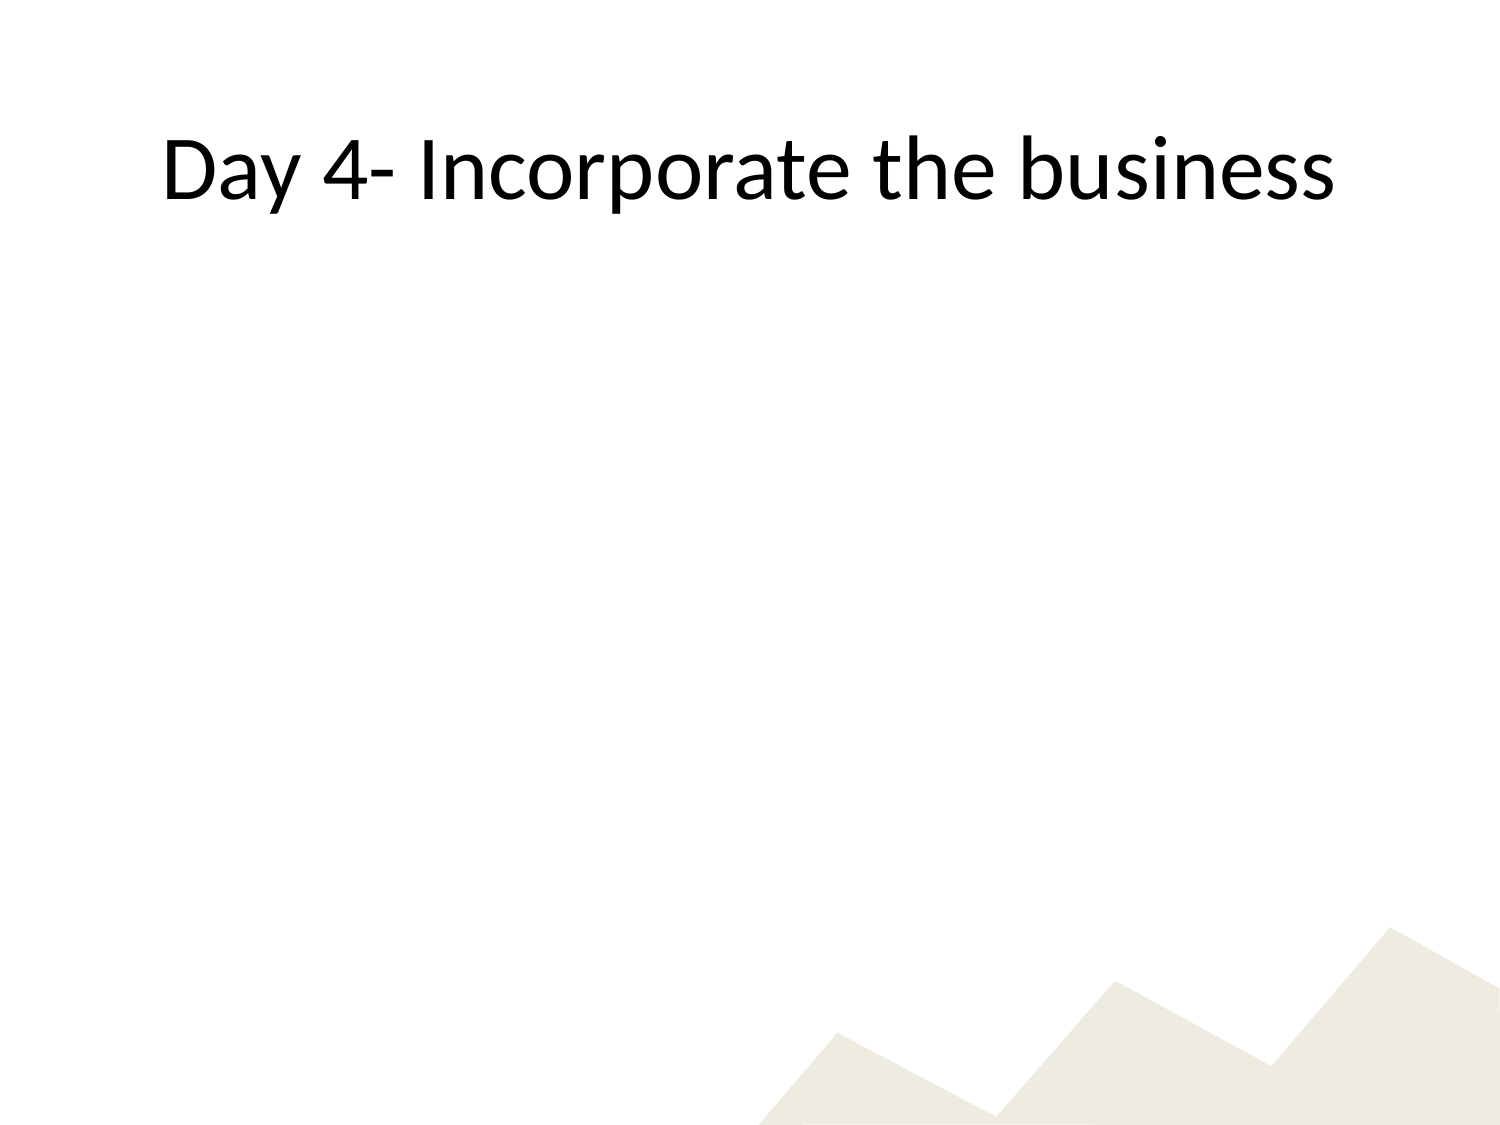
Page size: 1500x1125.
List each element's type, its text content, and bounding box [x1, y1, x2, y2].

title Day 4- Incorporate the business [75, 45, 1425, 233]
